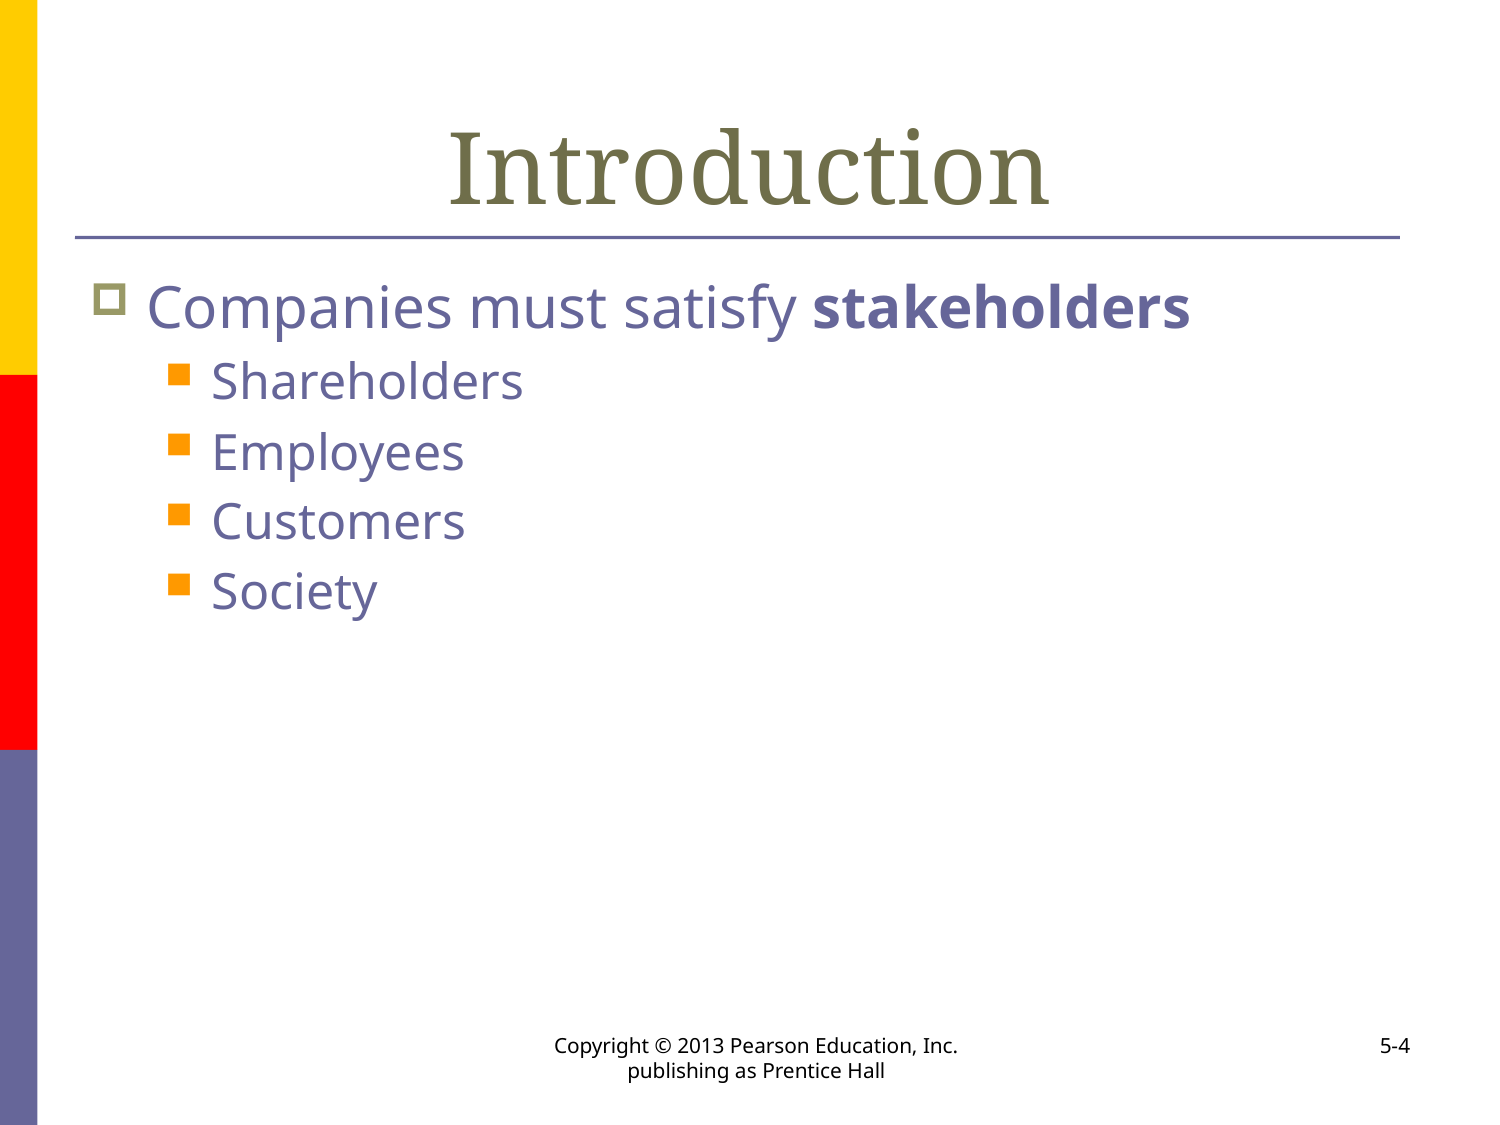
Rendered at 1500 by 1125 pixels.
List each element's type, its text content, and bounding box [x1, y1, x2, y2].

footer Copyright © 2013 Pearson Education, Inc. publishing as Prentice Hall [500, 1025, 1013, 1100]
list Companies must satisfy stakeholders Shareholders Employees Customers Society [75, 262, 1425, 1006]
title Introduction [75, 45, 1425, 233]
slide_number 5-4 [1074, 1025, 1425, 1100]
